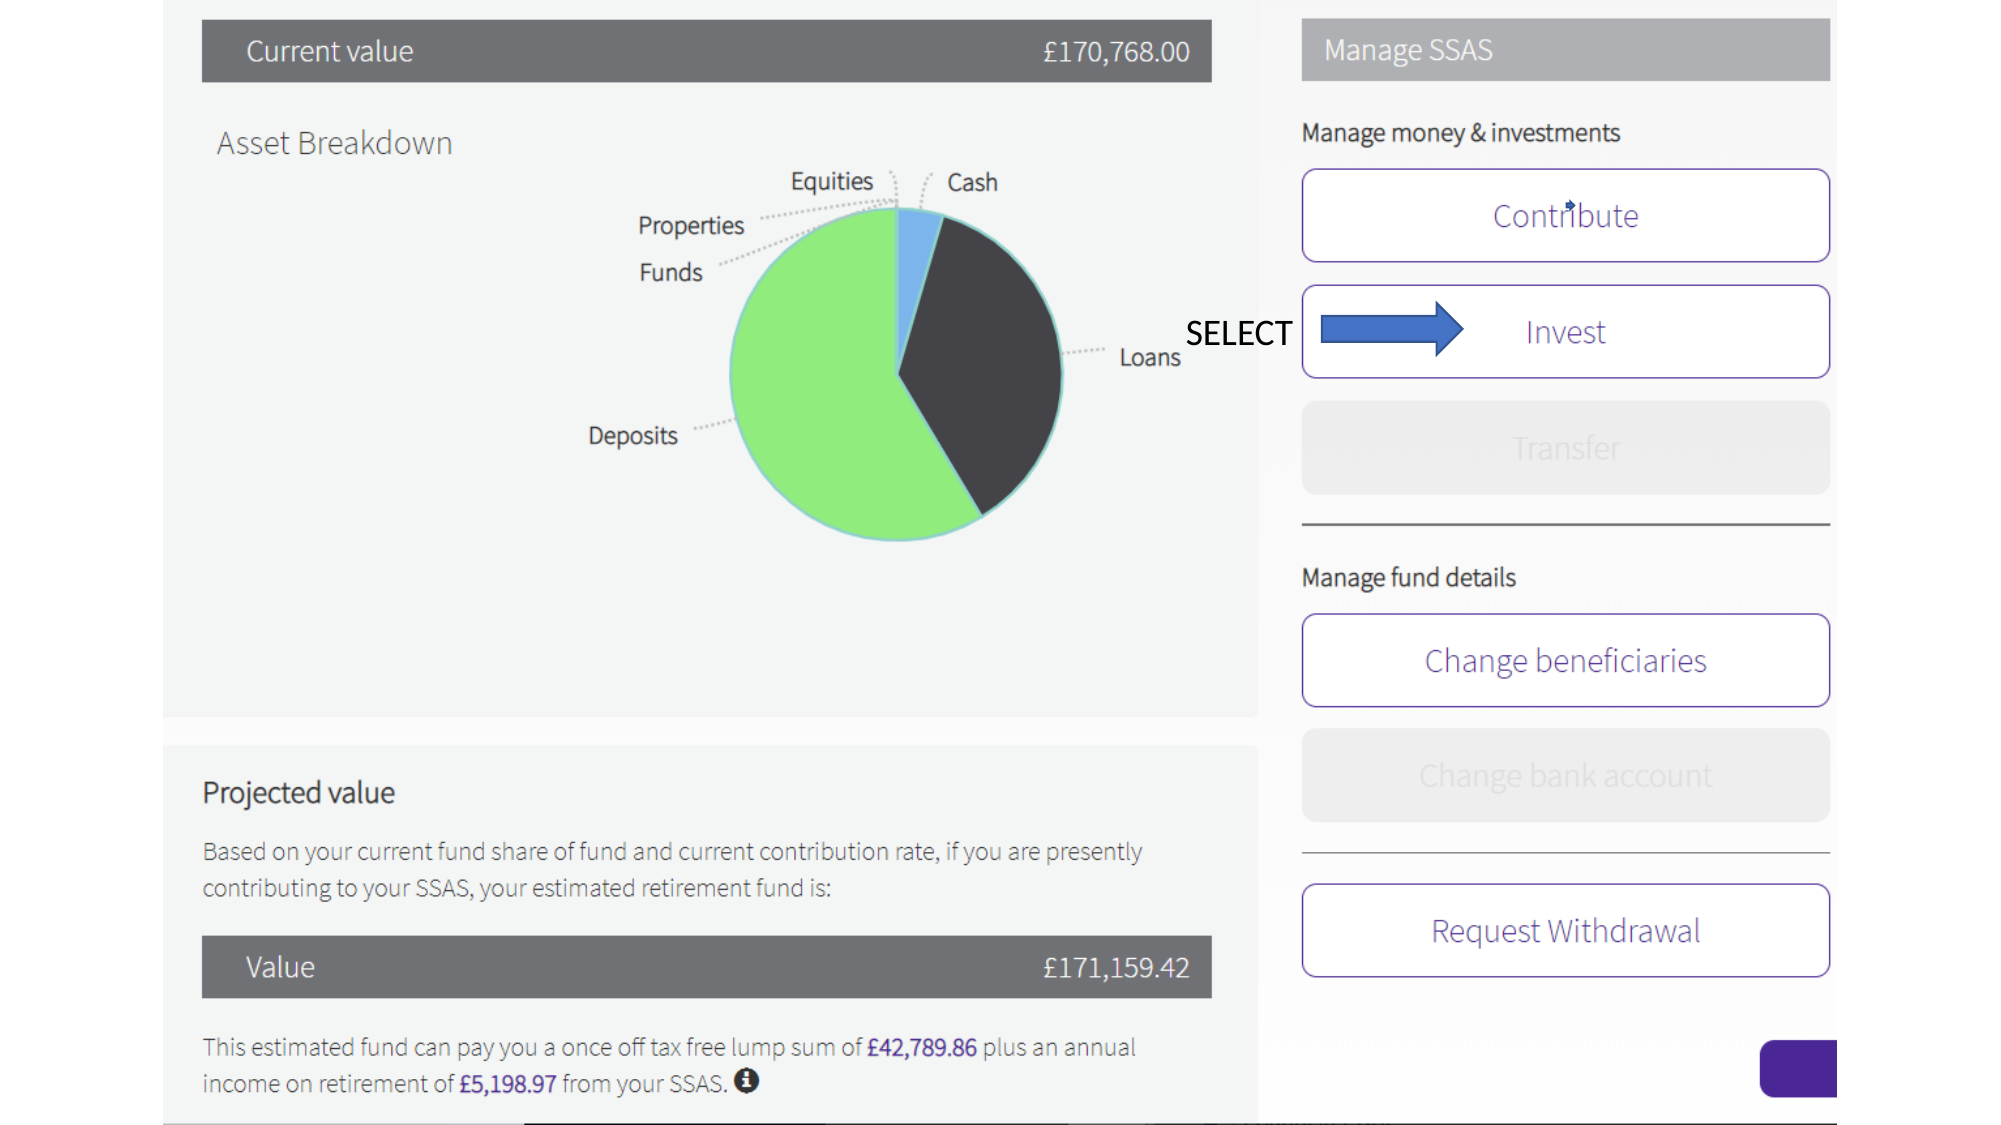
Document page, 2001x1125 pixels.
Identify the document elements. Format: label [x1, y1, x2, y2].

picture [163, 0, 1837, 1125]
